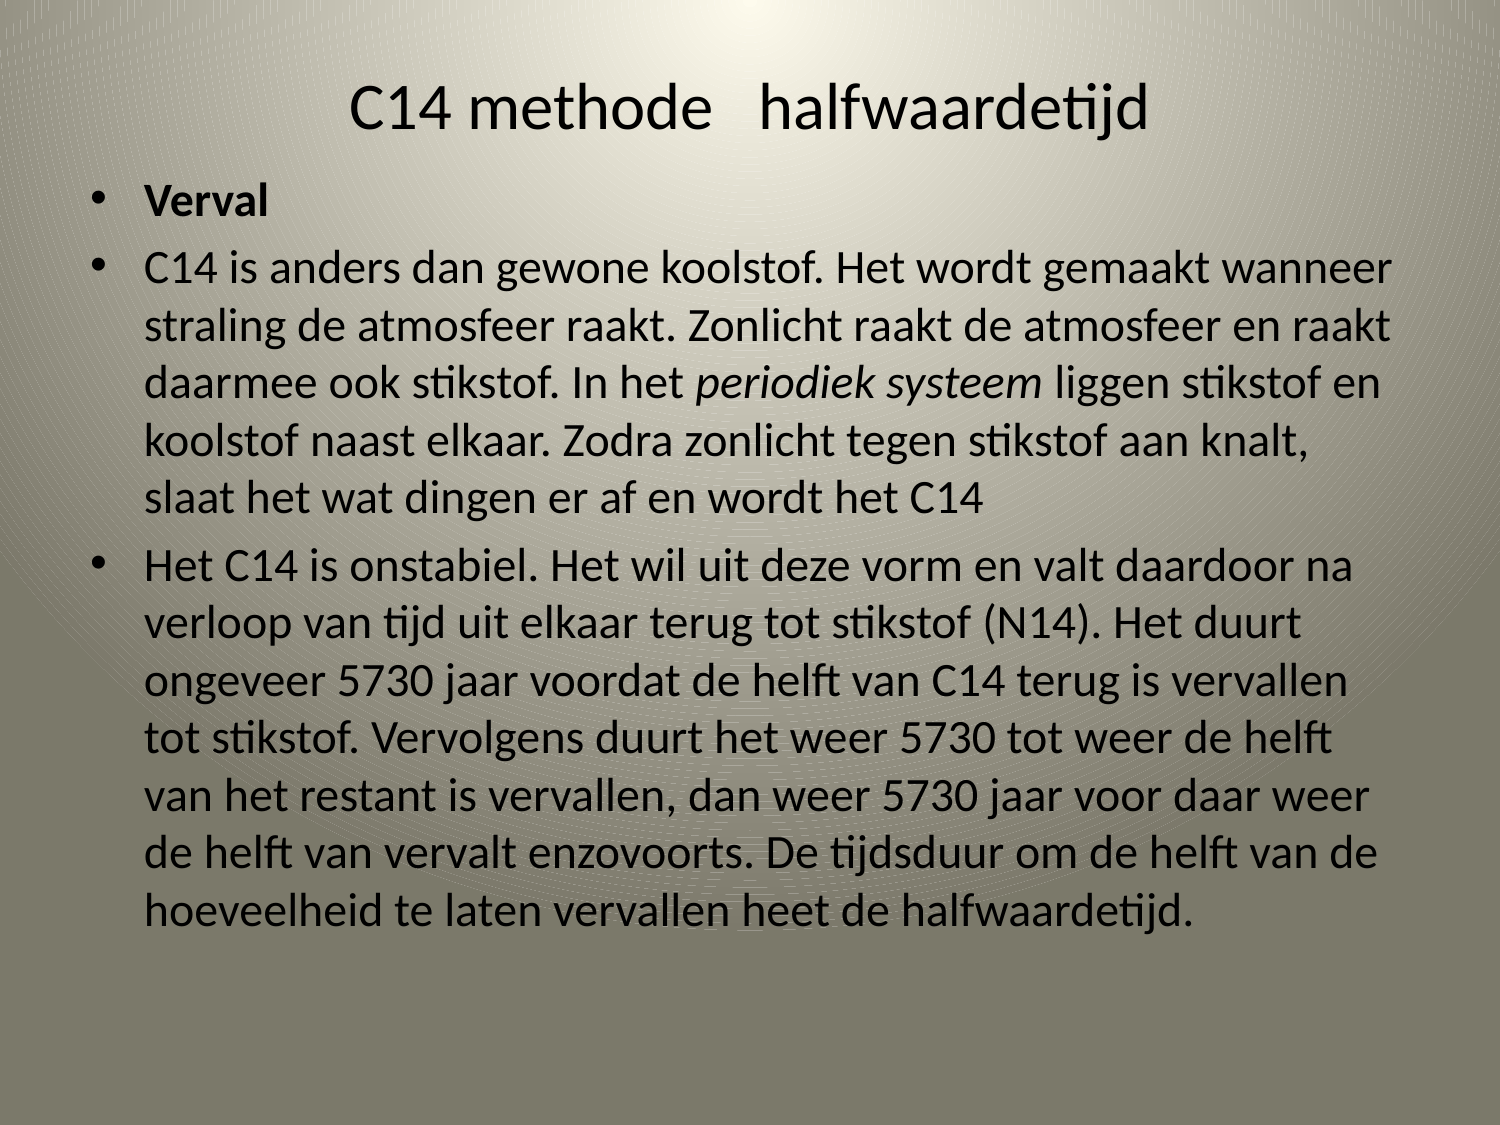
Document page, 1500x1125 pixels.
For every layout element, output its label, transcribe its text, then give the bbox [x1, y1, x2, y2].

list Verval C14 is anders dan gewone koolstof. Het wordt gemaakt wanneer straling de atmosfeer raakt. Zonlicht raakt de atmosfeer en raakt daarmee ook stikstof. In het periodiek systeem liggen stikstof en koolstof naast elkaar. Zodra zonlicht tegen stikstof aan knalt, slaat het wat dingen er af en wordt het C14 Het C14 is onstabiel. Het wil uit deze vorm en valt daardoor na verloop van tijd uit elkaar terug tot stikstof (N14). Het duurt ongeveer 5730 jaar voordat de helft van C14 terug is vervallen tot stikstof. Vervolgens duurt het weer 5730 tot weer de helft van het restant is vervallen, dan weer 5730 jaar voor daar weer de helft van vervalt enzovoorts. De tijdsduur om de helft van de hoeveelheid te laten vervallen heet de halfwaardetijd. [75, 160, 1425, 1005]
title C14 methode halfwaardetijd [75, 45, 1425, 160]
